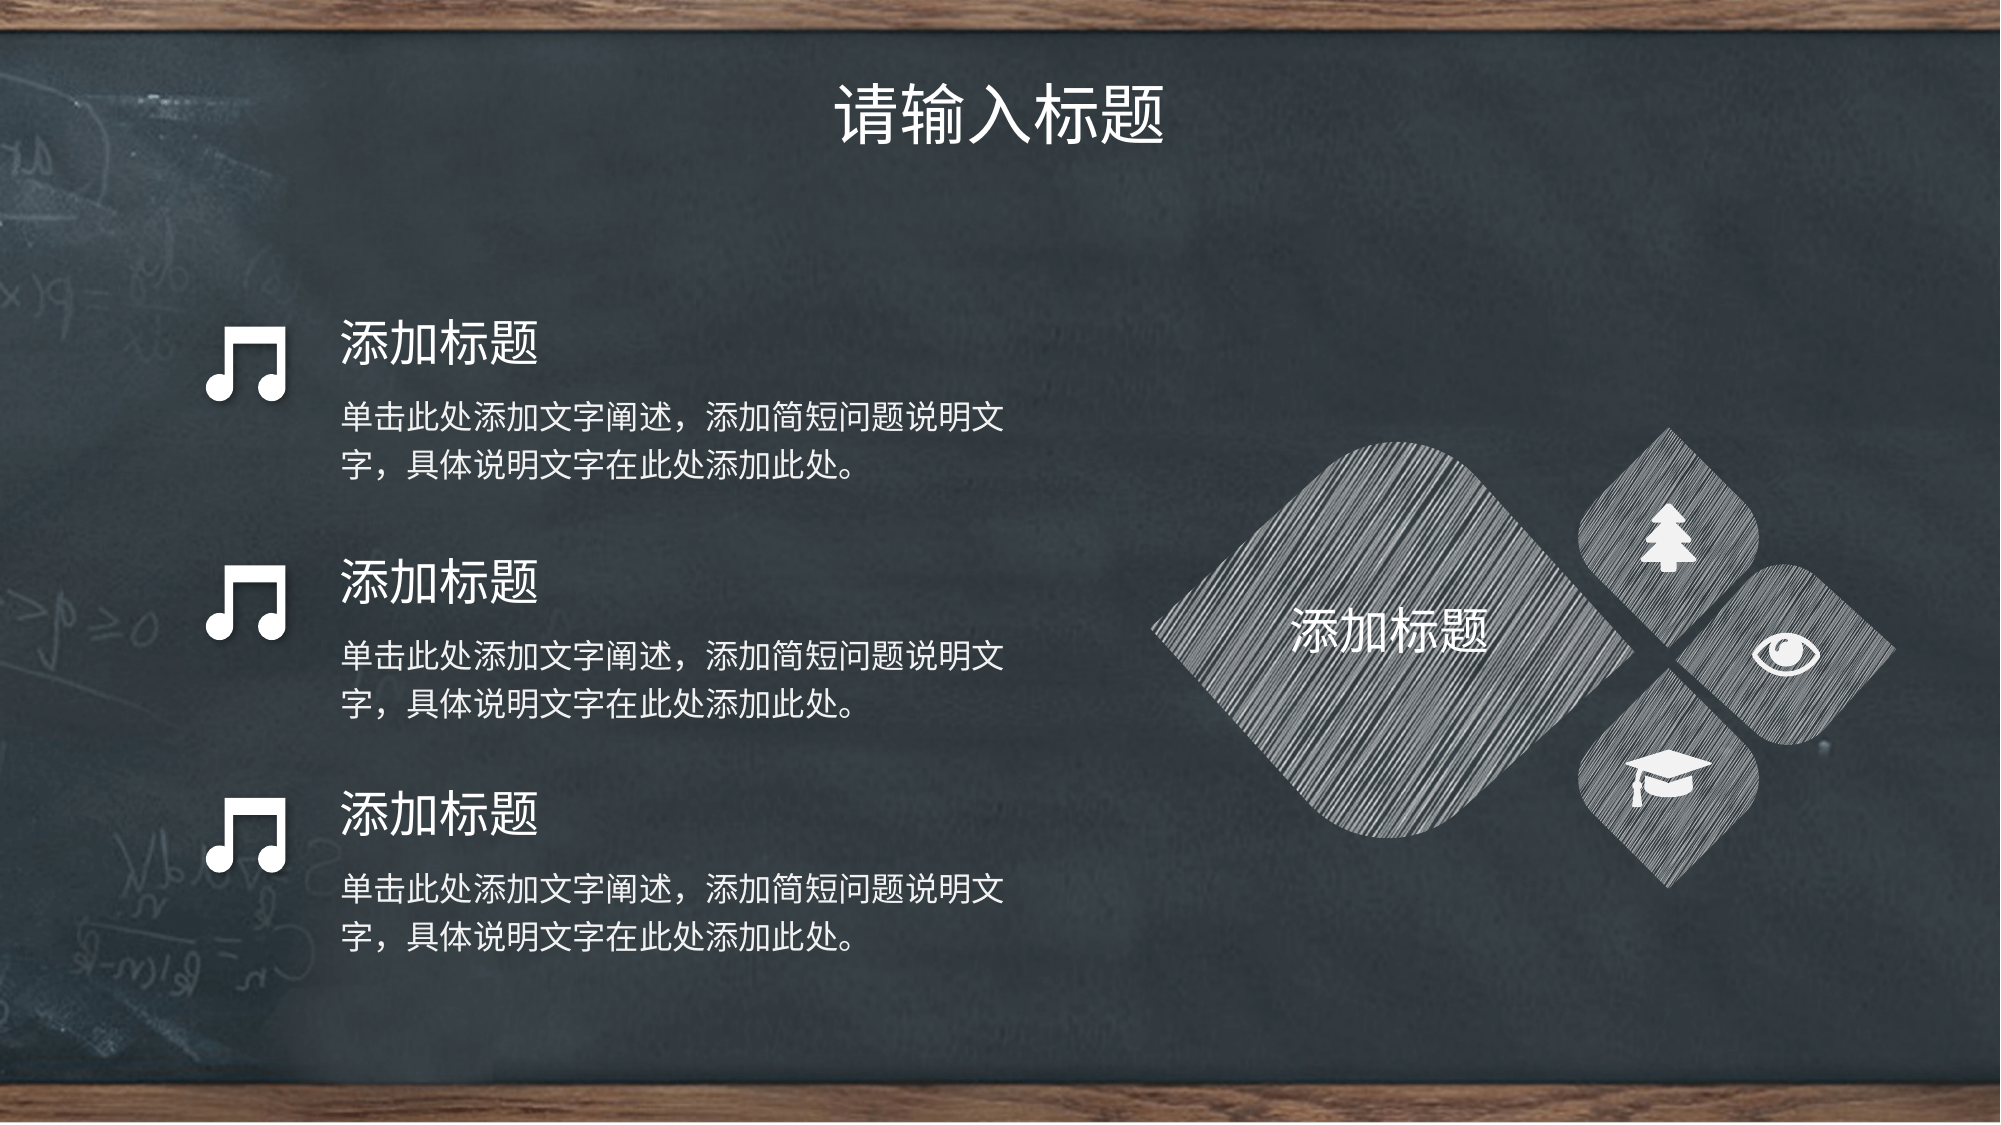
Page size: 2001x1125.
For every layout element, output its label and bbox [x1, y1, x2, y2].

text_box [1220, 459, 1865, 857]
picture [0, 0, 2000, 1125]
